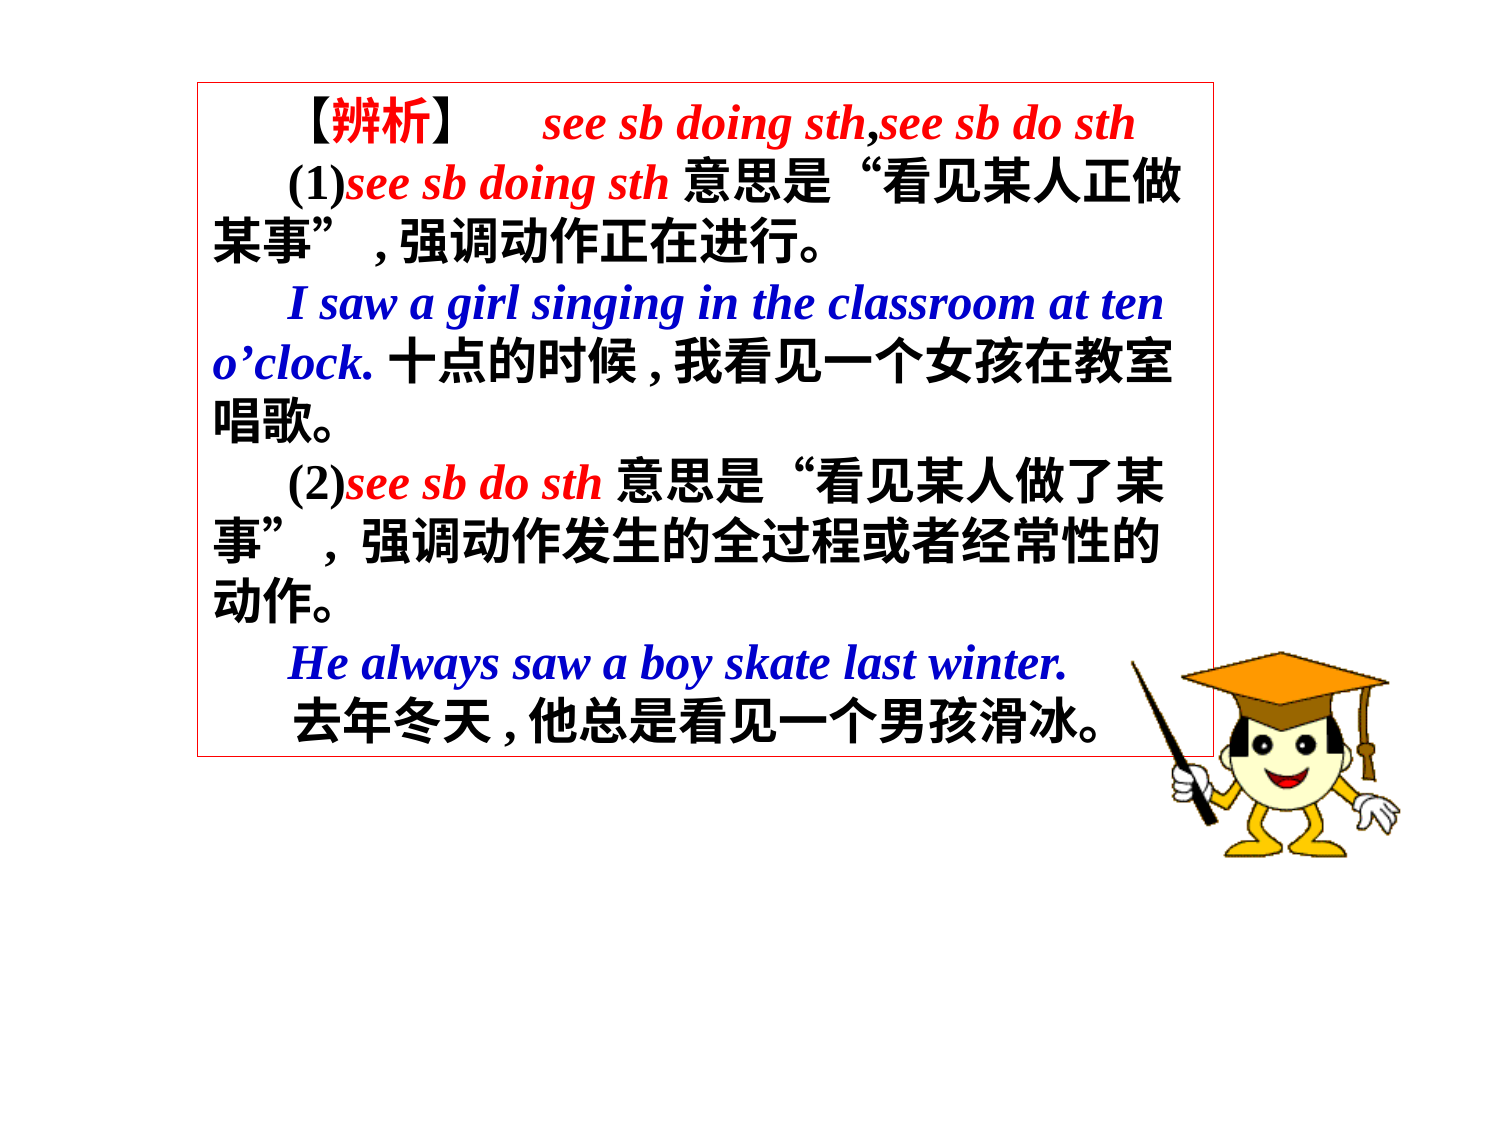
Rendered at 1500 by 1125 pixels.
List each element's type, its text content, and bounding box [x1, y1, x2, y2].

text_box 【辨析】 see sb doing sth,see sb do sth (1)see sb doing sth意思是“看见某人正做某事”,强调动作正在进行。 I saw a girl singing in the classroom at ten o’clock.十点的时候,我看见一个女孩在教室唱歌。 (2)see sb do sth意思是“看见某人做了某事”, 强调动作发生的全过程或者经常性的动作。 He always saw a boy skate last winter. 去年冬天,他总是看见一个男孩滑冰。 [197, 82, 1214, 757]
picture [1111, 636, 1425, 872]
